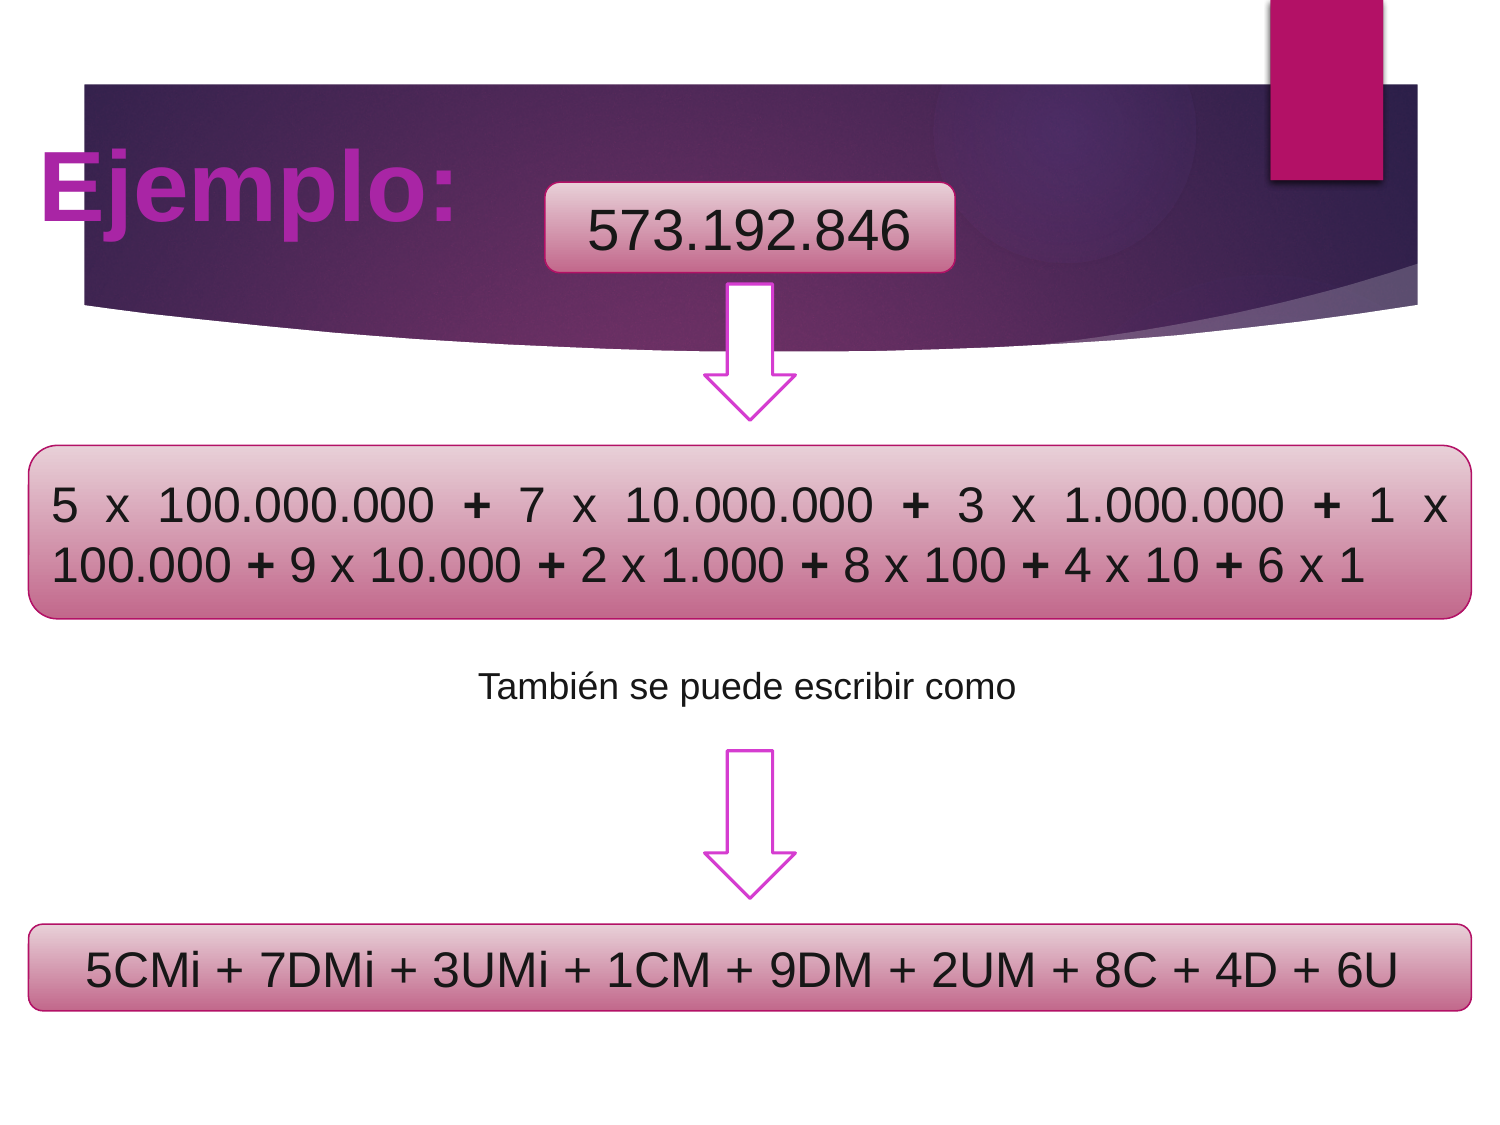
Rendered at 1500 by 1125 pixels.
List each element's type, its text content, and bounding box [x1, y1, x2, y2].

text_box Ejemplo: [23, 114, 476, 249]
text_box También se puede escribir como [463, 654, 1037, 715]
text_box 573.192.846 [544, 181, 956, 274]
text_box 5CMi + 7DMi + 3UMi + 1CM + 9DM + 2UM + 8C + 4D + 6U [27, 923, 1473, 1012]
text_box [703, 282, 797, 422]
text_box [703, 749, 797, 900]
text_box 5 x 100.000.000 + 7 x 10.000.000 + 3 x 1.000.000 + 1 x 100.000 + 9 x 10.000 + 2 x 1.000 + 8 x 100 + 4 x 10 + 6 x 1 [27, 444, 1473, 620]
